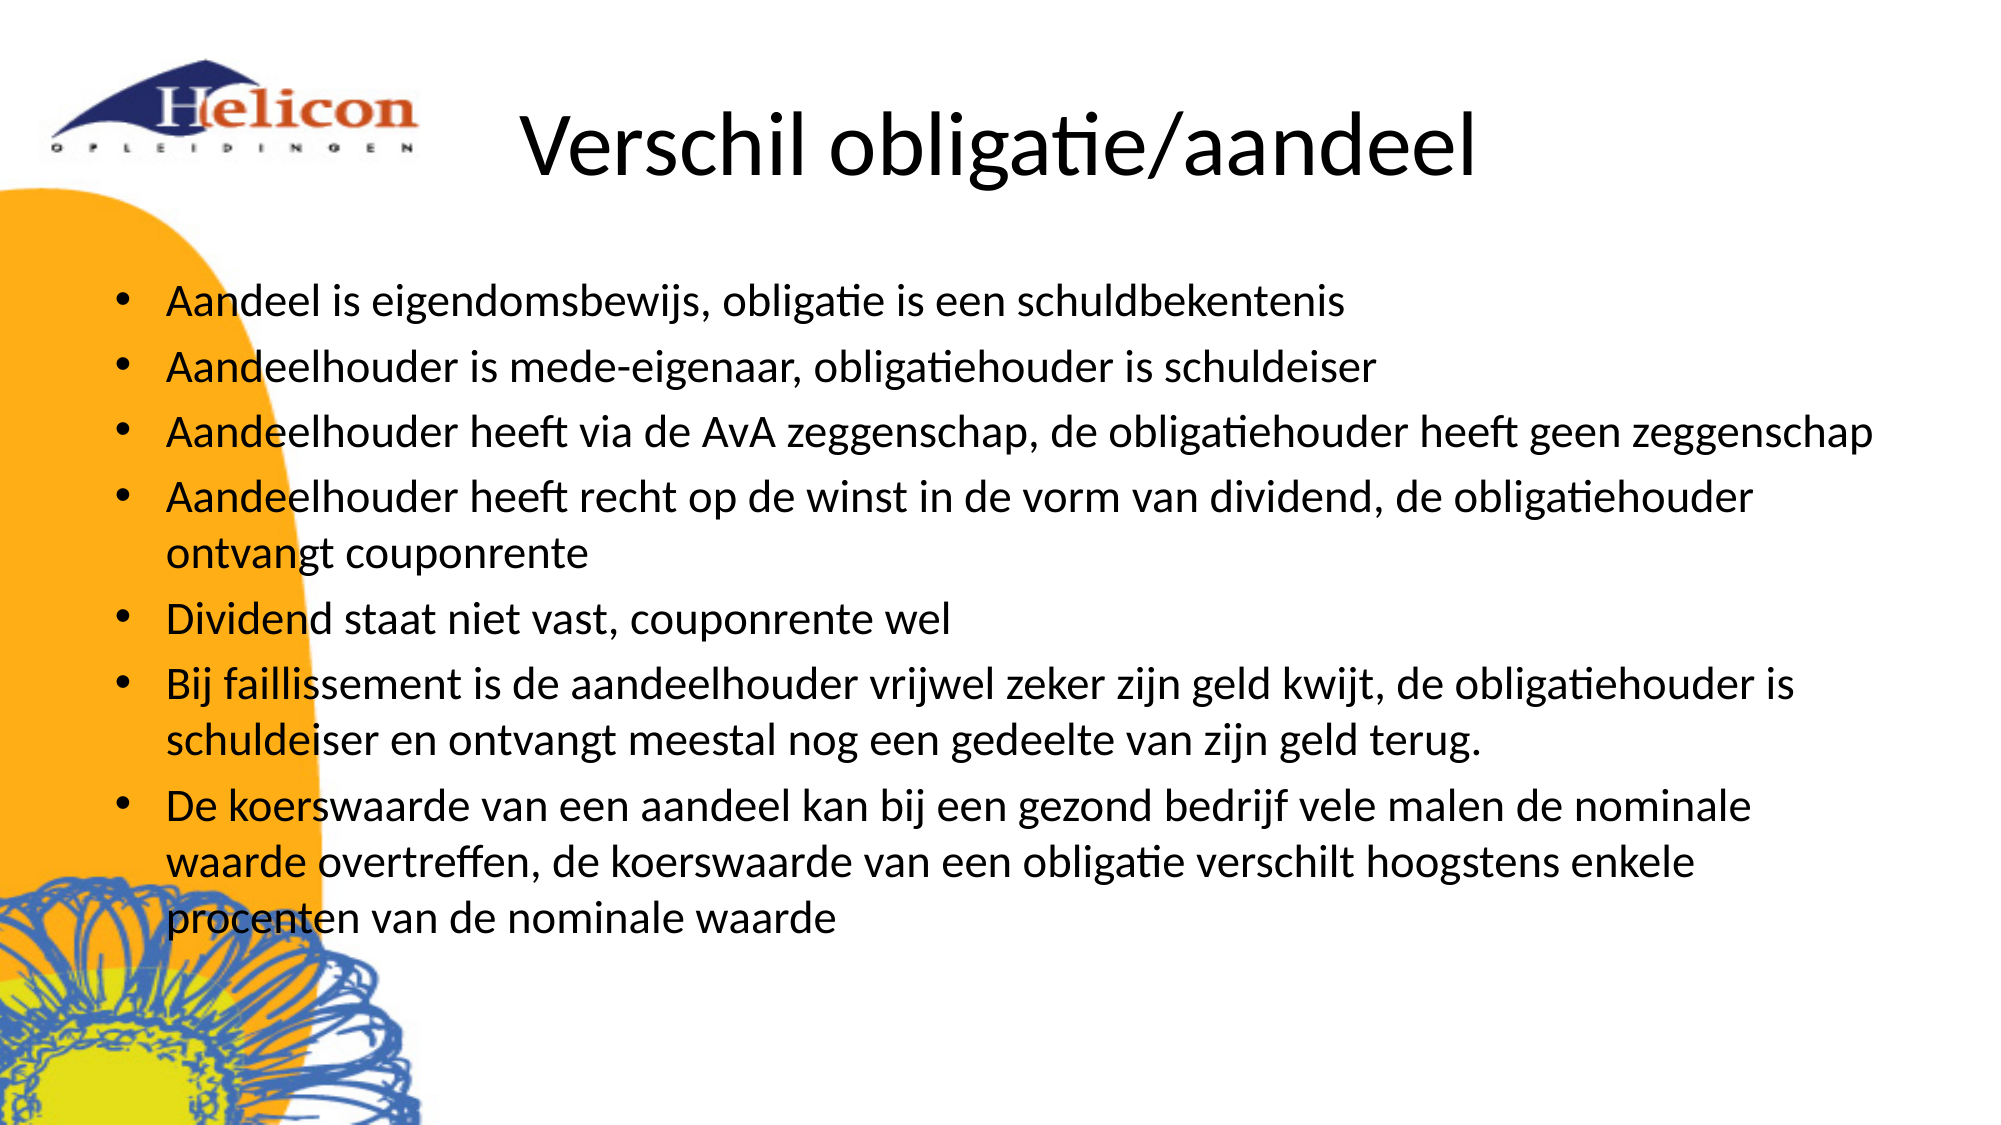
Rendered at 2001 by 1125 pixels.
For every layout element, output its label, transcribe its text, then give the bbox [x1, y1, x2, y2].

title Verschil obligatie/aandeel [99, 45, 1900, 233]
list Aandeel is eigendomsbewijs, obligatie is een schuldbekentenis Aandeelhouder is mede-eigenaar, obligatiehouder is schuldeiser Aandeelhouder heeft via de AvA zeggenschap, de obligatiehouder heeft geen zeggenschap Aandeelhouder heeft recht op de winst in de vorm van dividend, de obligatiehouder ontvangt couponrente Dividend staat niet vast, couponrente wel Bij faillissement is de aandeelhouder vrijwel zeker zijn geld kwijt, de obligatiehouder is schuldeiser en ontvangt meestal nog een gedeelte van zijn geld terug. De koerswaarde van een aandeel kan bij een gezond bedrijf vele malen de nominale waarde overtreffen, de koerswaarde van een obligatie verschilt hoogstens enkele procenten van de nominale waarde [99, 262, 1900, 1005]
picture [0, 0, 2001, 1125]
